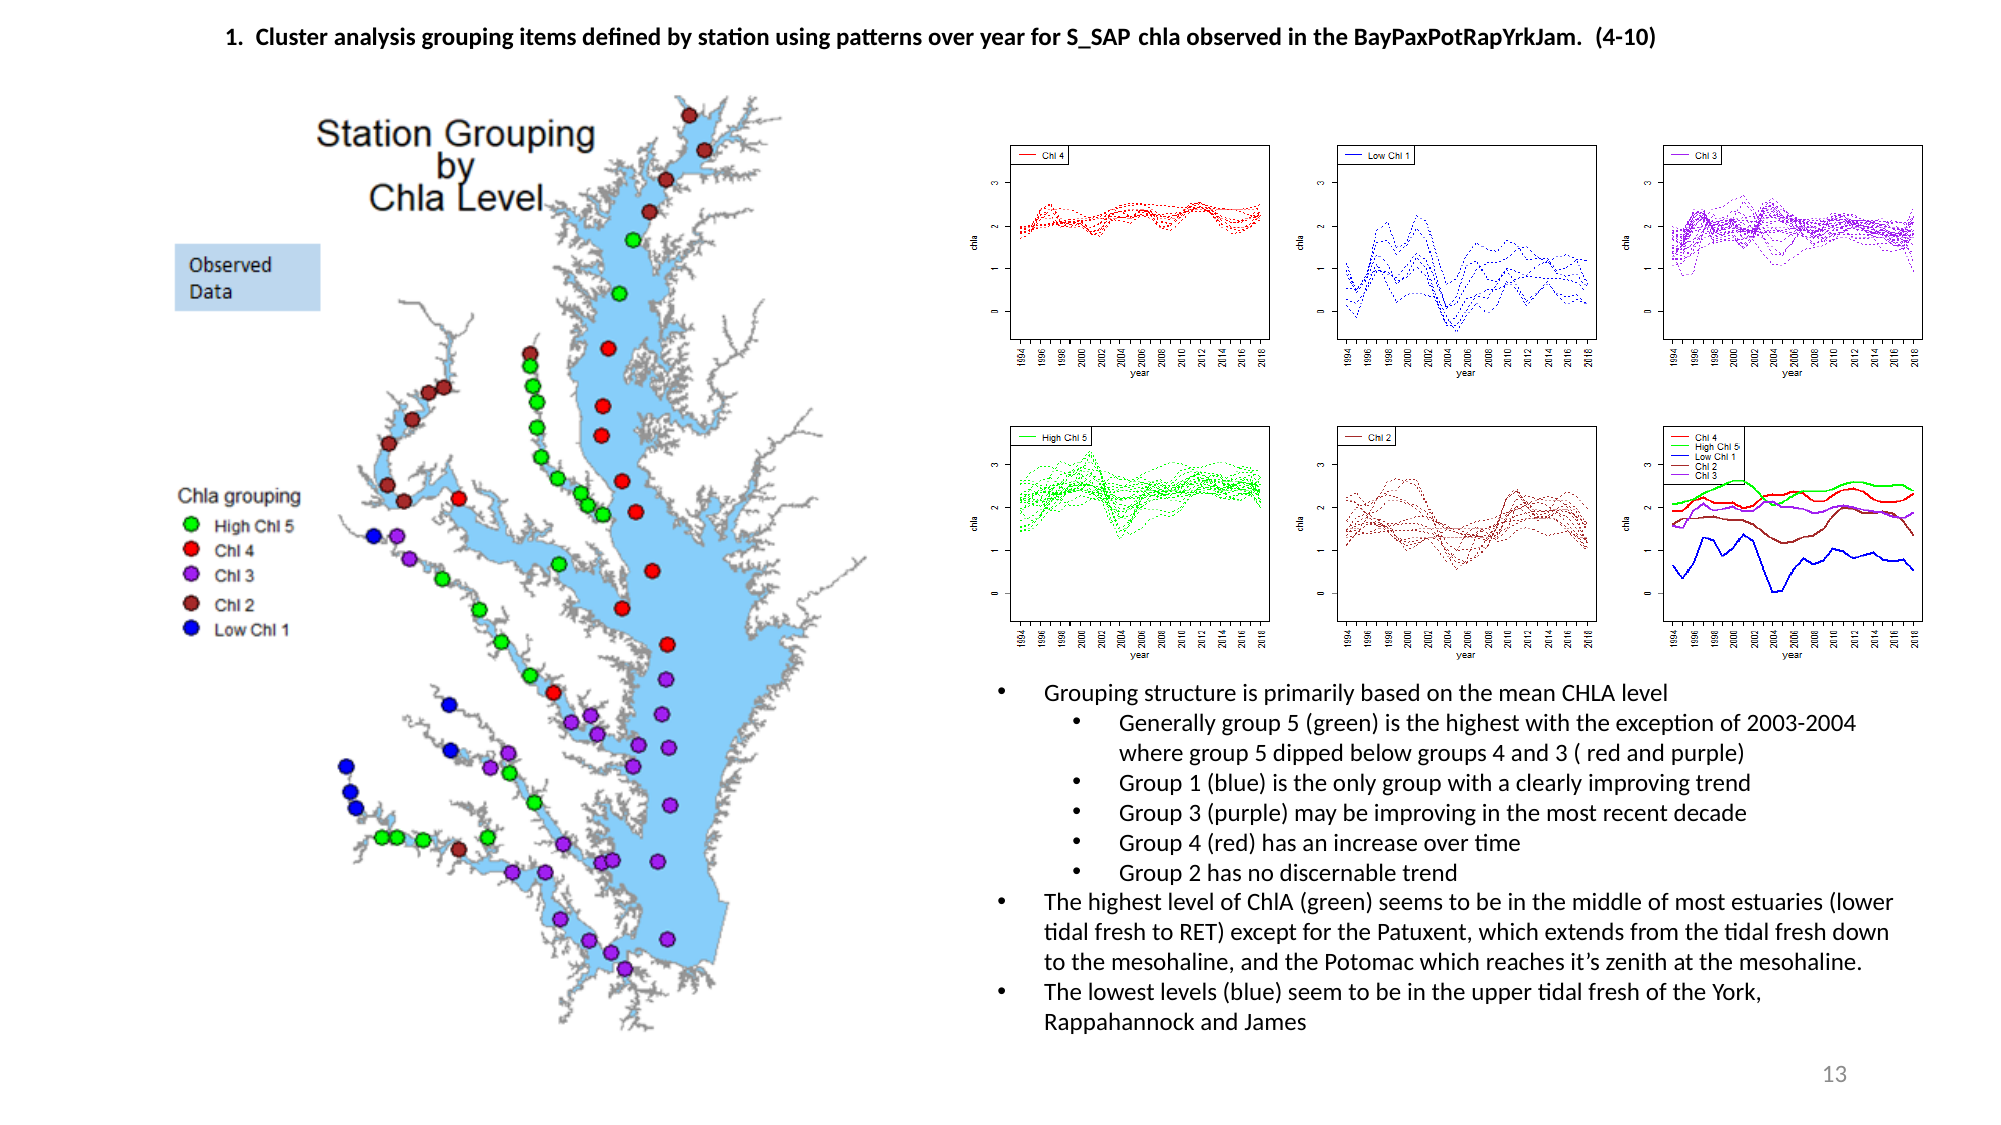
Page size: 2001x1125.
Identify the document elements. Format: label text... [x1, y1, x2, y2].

picture [967, 106, 1946, 669]
slide_number 13 [1412, 1042, 1863, 1103]
text_box Grouping structure is primarily based on the mean CHLA level Generally group 5 (green) is the highest with the exception of 2003-2004 where group 5 dipped below groups 4 and 3 ( red and purple) Group 1 (blue) is the only group with a clearly improving trend Group 3 (purple) may be improving in the most recent decade Group 4 (red) has an increase over time Group 2 has no discernable trend The highest level of ChlA (green) seems to be in the middle of most estuaries (lower tidal fresh to RET) except for the Patuxent, which extends from the tidal fresh down to the mesohaline, and the Potomac which reaches it’s zenith at the mesohaline. The lowest levels (blue) seem to be in the upper tidal fresh of the York, Rappahannock and James [982, 669, 1931, 1125]
picture [111, 58, 900, 1073]
text_box 1. Cluster analysis grouping items defined by station using patterns over year for S_SAP chla observed in the BayPaxPotRapYrkJam. (4-10) [210, 13, 1680, 58]
